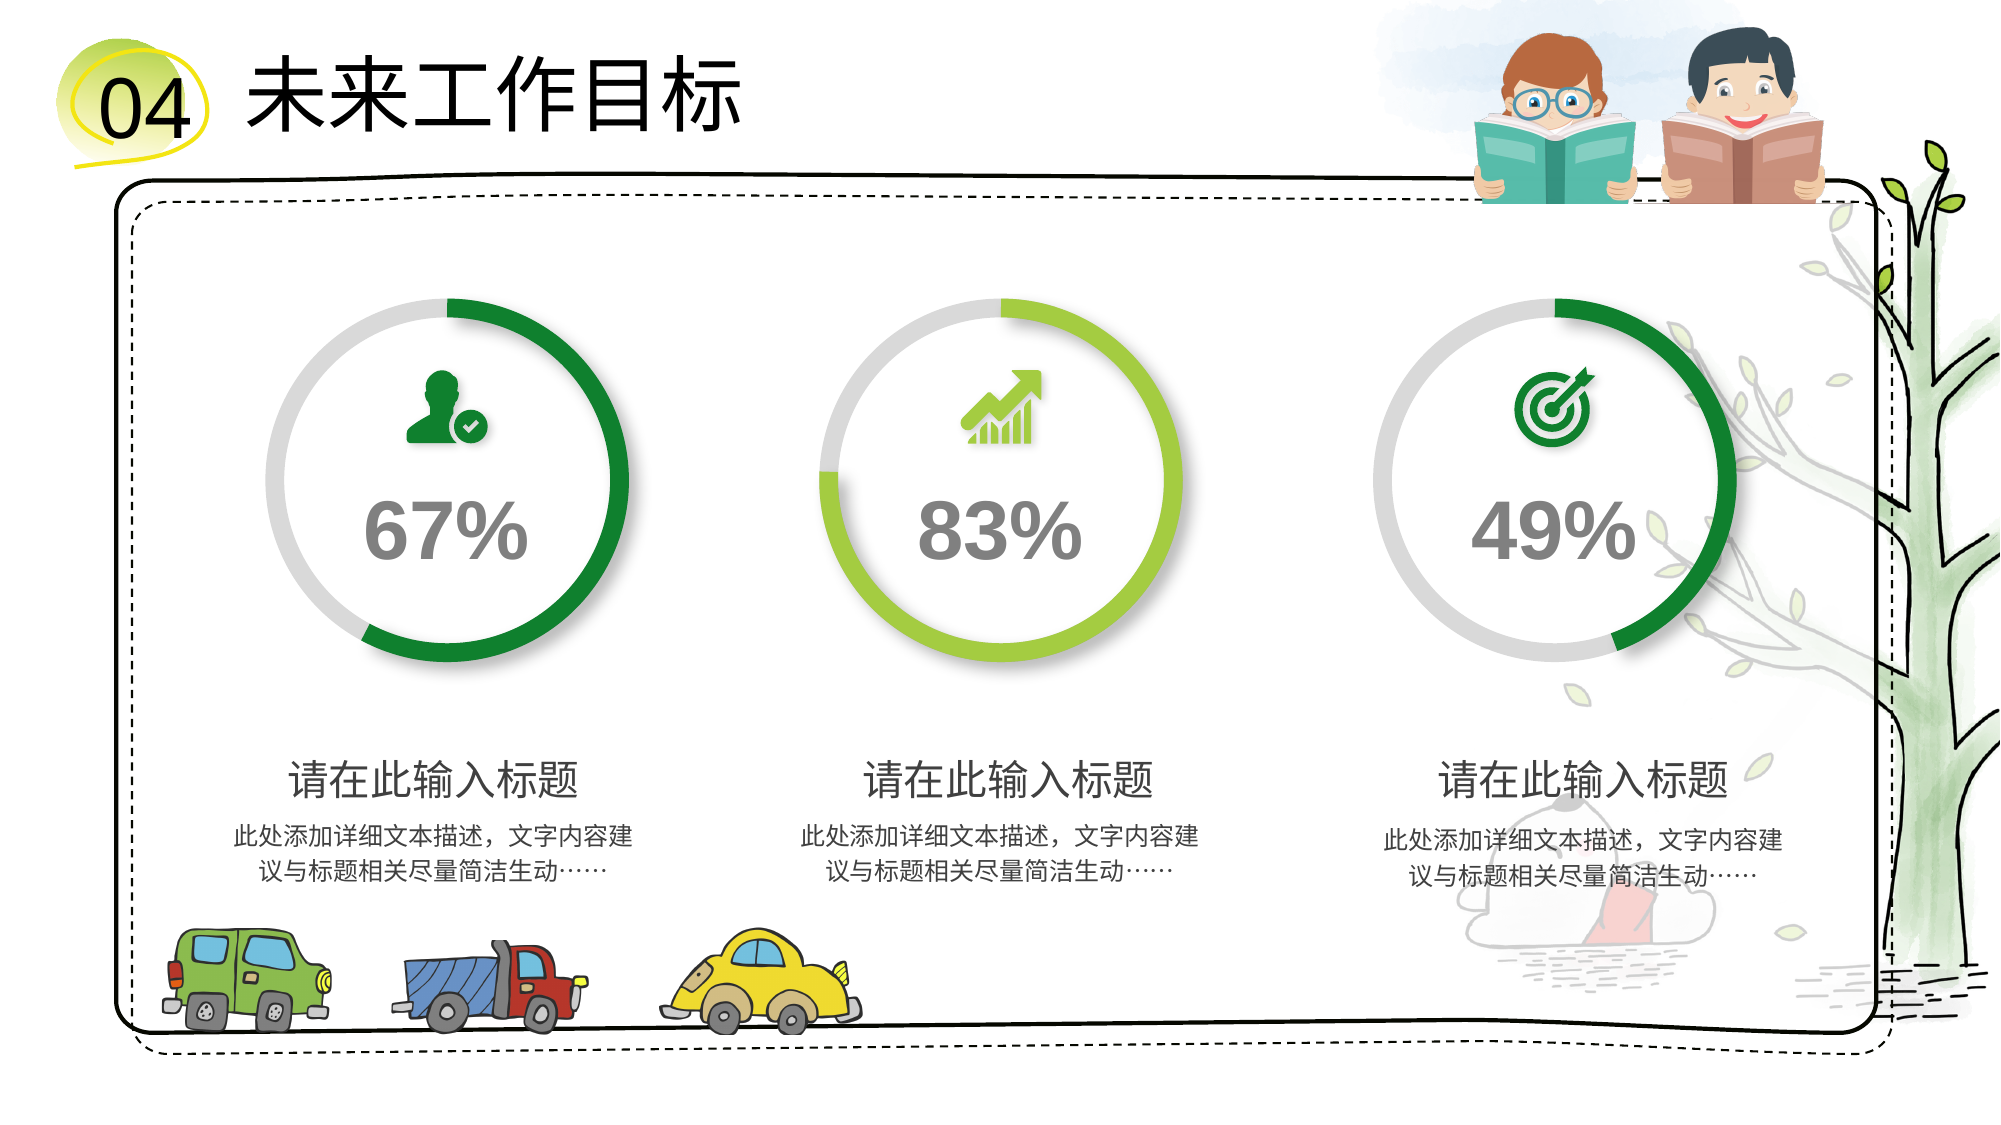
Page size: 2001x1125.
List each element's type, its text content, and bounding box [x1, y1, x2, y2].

text_box [447, 307, 621, 500]
text_box 请在此输入标题 [272, 746, 595, 806]
text_box [1513, 370, 1591, 449]
text_box 此处添加详细文本描述，文字内容建议与标题相关尽量简洁生动…… [1361, 810, 1806, 898]
picture [384, 940, 591, 1053]
text_box [1554, 307, 1728, 505]
text_box 67% [275, 469, 619, 584]
text_box [966, 408, 1022, 445]
text_box 请在此输入标题 [847, 746, 1170, 806]
text_box [828, 307, 1000, 471]
text_box 83% [829, 469, 1172, 584]
picture [1367, 0, 2000, 1125]
text_box [862, 584, 1140, 654]
text_box [274, 307, 447, 497]
text_box [1000, 307, 1174, 506]
text_box [452, 408, 489, 445]
text_box 49% [1382, 469, 1726, 584]
text_box [1023, 397, 1033, 445]
text_box 此处添加详细文本描述，文字内容建议与标题相关尽量简洁生动…… [778, 806, 1221, 894]
text_box [1592, 584, 1694, 643]
text_box [959, 369, 1043, 432]
picture [161, 928, 346, 1040]
text_box [365, 584, 586, 654]
text_box [1416, 584, 1610, 654]
text_box [308, 584, 390, 633]
text_box 请在此输入标题 [1422, 746, 1745, 810]
text_box 04 [82, 47, 207, 163]
text_box [1382, 307, 1554, 469]
picture [659, 922, 869, 1035]
text_box [405, 369, 460, 445]
text_box 此处添加详细文本描述，文字内容建议与标题相关尽量简洁生动…… [211, 806, 656, 894]
text_box 未来工作目标 [229, 34, 812, 150]
text_box [1543, 364, 1598, 419]
